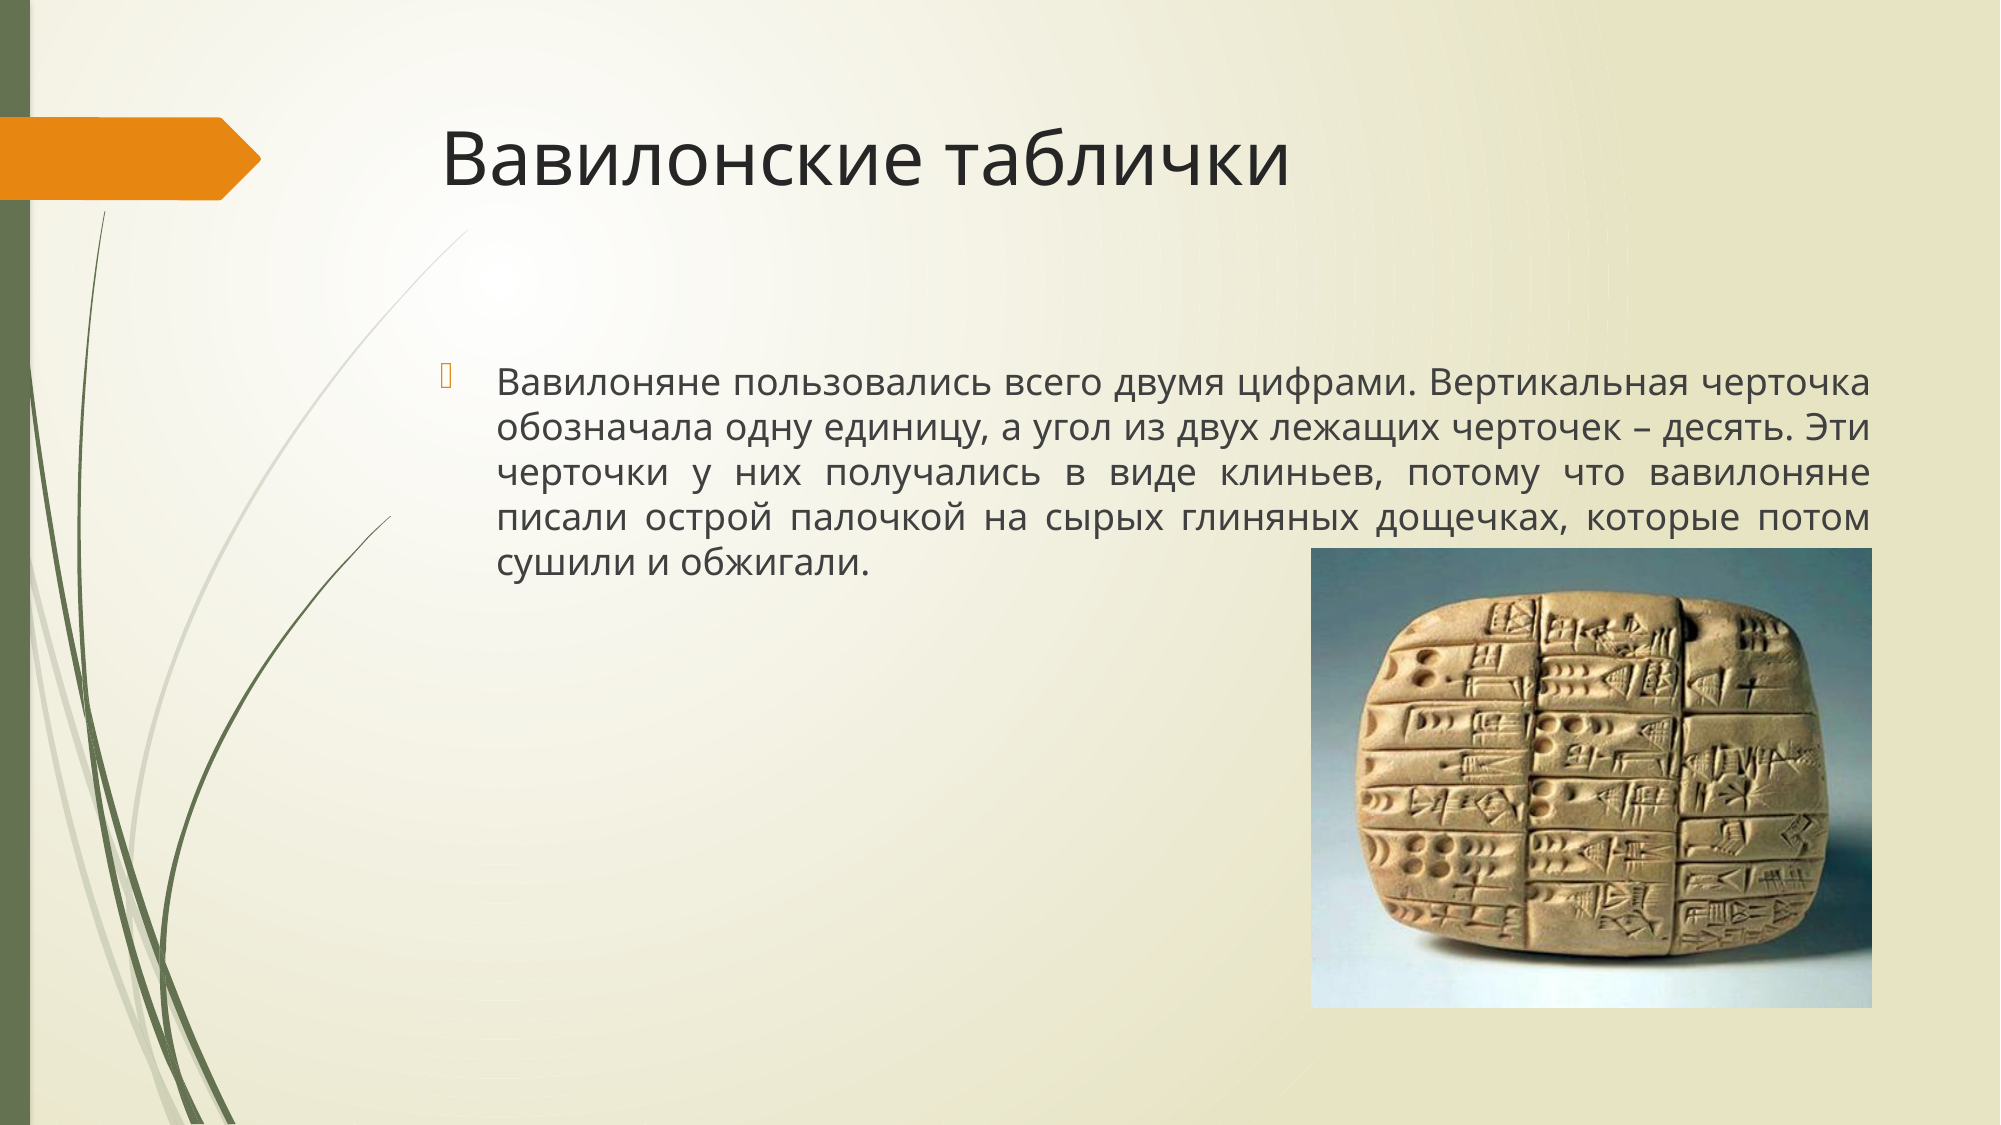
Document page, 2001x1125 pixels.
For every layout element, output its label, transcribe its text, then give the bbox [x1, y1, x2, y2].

picture [1311, 548, 1873, 1008]
list Вавилоняне пользовались всего двумя цифрами. Вертикальная черточка обозначала одну единицу, а угол из двух лежащих черточек – десять. Эти черточки у них получались в виде клиньев, потому что вавилоняне писали острой палочкой на сырых глиняных дощечках, которые потом сушили и обжигали. [424, 350, 1888, 970]
title Вавилонские таблички [425, 102, 1888, 313]
